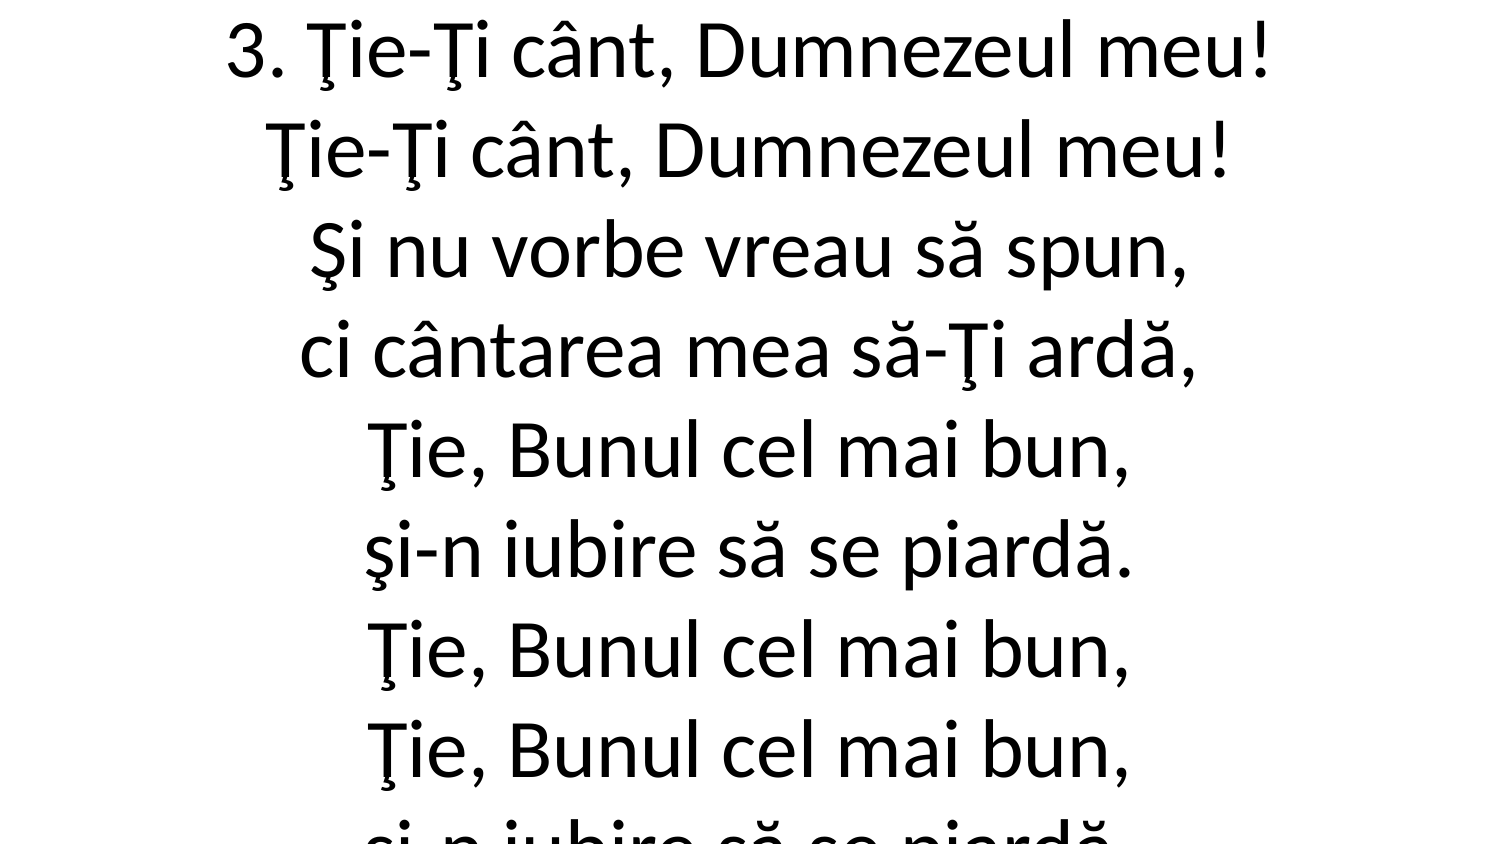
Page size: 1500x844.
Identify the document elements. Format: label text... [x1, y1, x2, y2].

text_box 3. Ţie-Ţi cânt, Dumnezeul meu! Ţie-Ţi cânt, Dumnezeul meu! Şi nu vorbe vreau să spun, ci cântarea mea să-Ţi ardă, Ţie, Bunul cel mai bun, şi-n iubire să se piardă. Ţie, Bunul cel mai bun, Ţie, Bunul cel mai bun, şi-n iubire să se piardă. [209, 0, 1290, 844]
